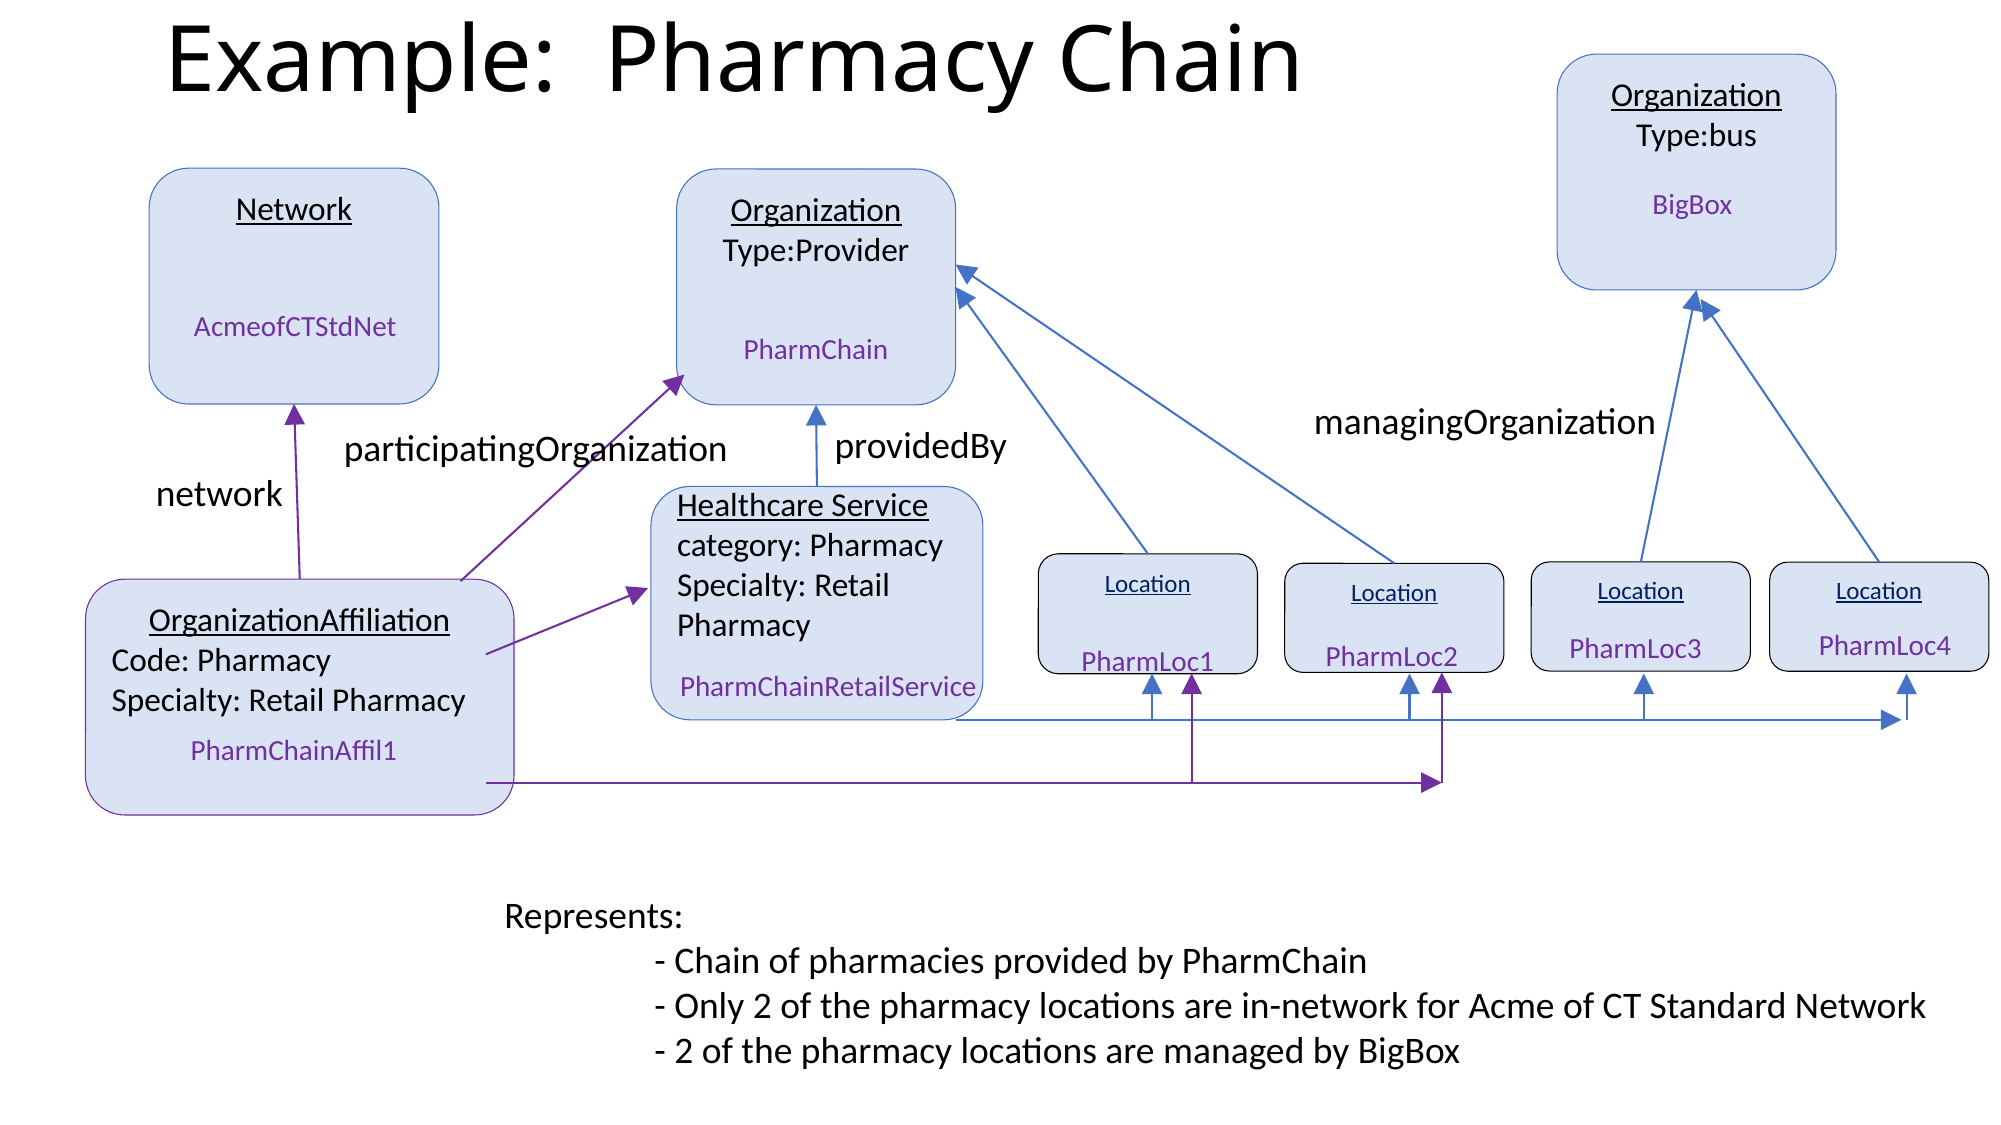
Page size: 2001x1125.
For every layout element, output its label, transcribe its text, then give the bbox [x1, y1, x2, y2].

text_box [294, 403, 300, 580]
text_box PharmLoc1 [1066, 634, 1229, 685]
text_box Location [1530, 561, 1751, 672]
title Example: Pharmacy Chain [149, 0, 1875, 171]
text_box OrganizationAffiliation Code: Pharmacy Specialty: Retail Pharmacy [84, 578, 515, 816]
text_box managingOrganization [1395, 389, 1640, 450]
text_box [460, 374, 685, 582]
text_box Location [1284, 562, 1505, 673]
text_box providedBy [819, 413, 955, 474]
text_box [485, 587, 649, 655]
text_box BigBox [1637, 177, 1748, 228]
text_box participatingOrganization [685, 416, 744, 477]
text_box Network [148, 171, 440, 405]
text_box network [141, 461, 294, 521]
text_box Represents: - Chain of pharmacies provided by PharmChain - Only 2 of the pharmacy locations are in-network for Acme of CT Standard Network - 2 of the pharmacy locations are managed by BigBox [489, 883, 1943, 1079]
text_box PharmChainAffil1 [175, 724, 413, 774]
text_box PharmLoc2 [1310, 630, 1474, 681]
text_box PharmLoc4 [1804, 618, 1967, 669]
text_box AcmeofCTStdNet [179, 299, 412, 350]
text_box Organization Type:Provider [676, 171, 957, 406]
text_box PharmChainRetailService [665, 660, 992, 710]
text_box participatingOrganization [328, 416, 460, 477]
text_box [955, 264, 1395, 564]
text_box Organization Type:bus [1556, 53, 1837, 291]
text_box PharmChain [728, 323, 904, 373]
text_box Healthcare Service category: Pharmacy Specialty: Retail Pharmacy [650, 485, 984, 721]
text_box Location [1769, 561, 1990, 672]
text_box Location [1037, 564, 1259, 675]
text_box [1700, 298, 1880, 563]
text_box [1640, 289, 1697, 562]
text_box PharmLoc3 [1554, 621, 1717, 672]
